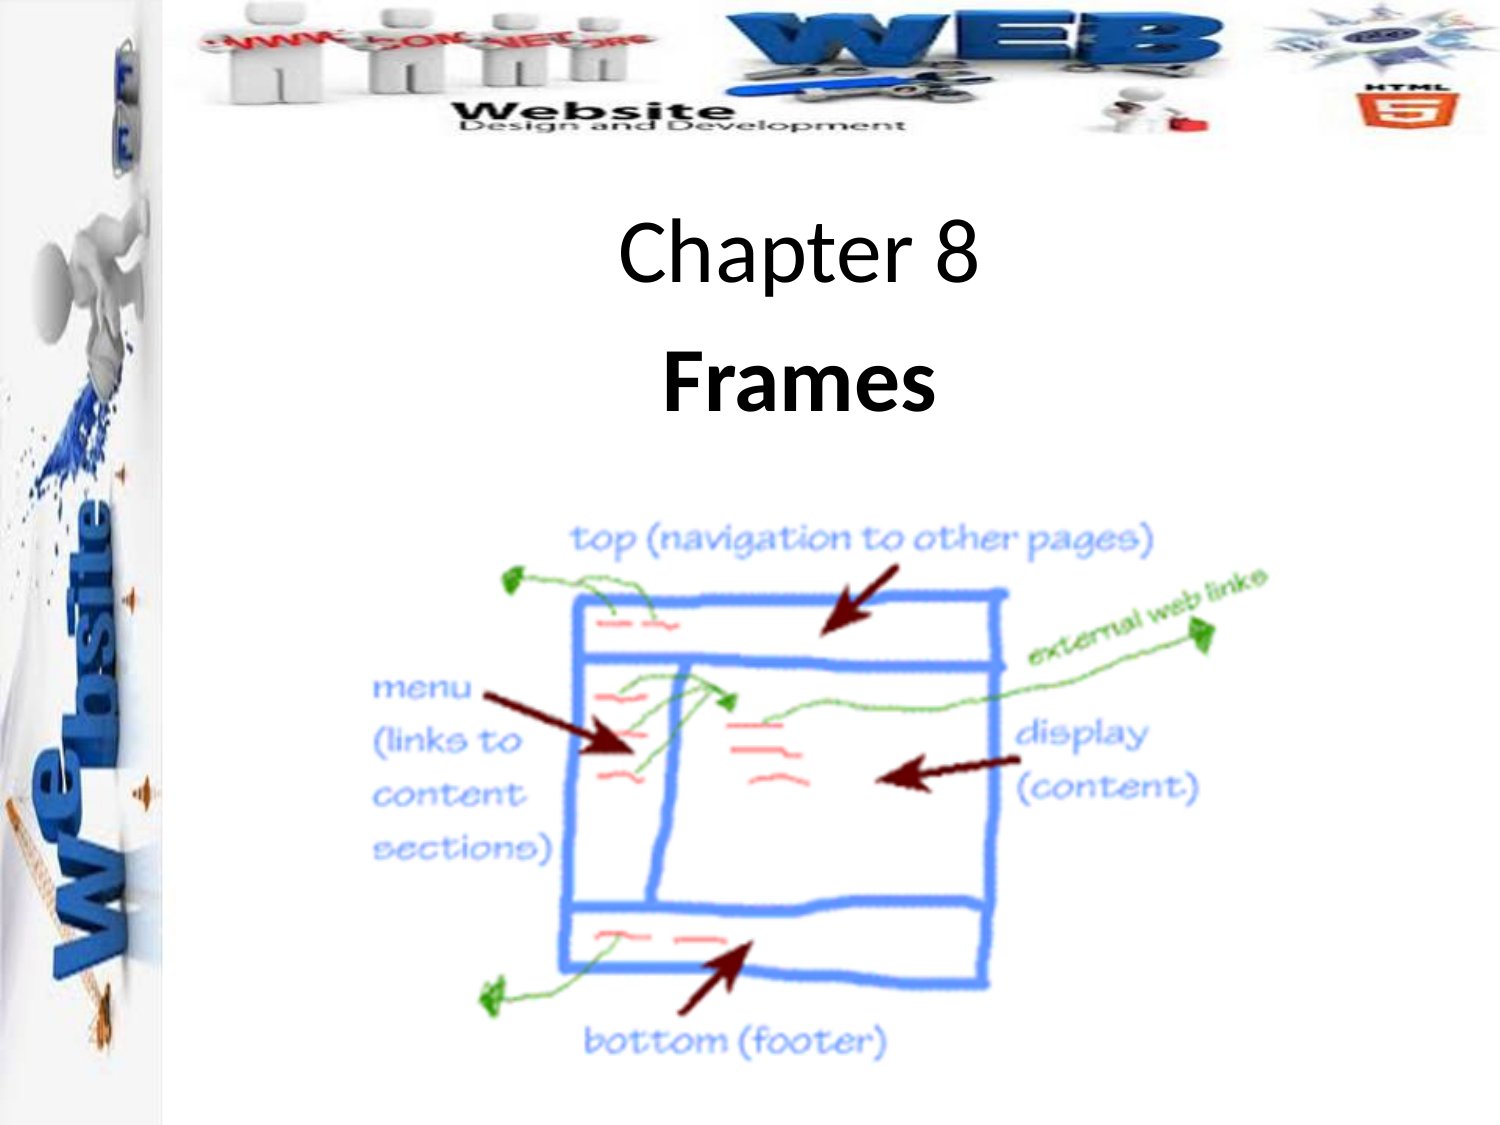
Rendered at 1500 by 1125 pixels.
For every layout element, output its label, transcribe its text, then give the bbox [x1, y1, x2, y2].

subtitle Frames [275, 312, 1325, 481]
picture [0, 0, 1500, 1125]
title Chapter 8 [162, 125, 1438, 367]
